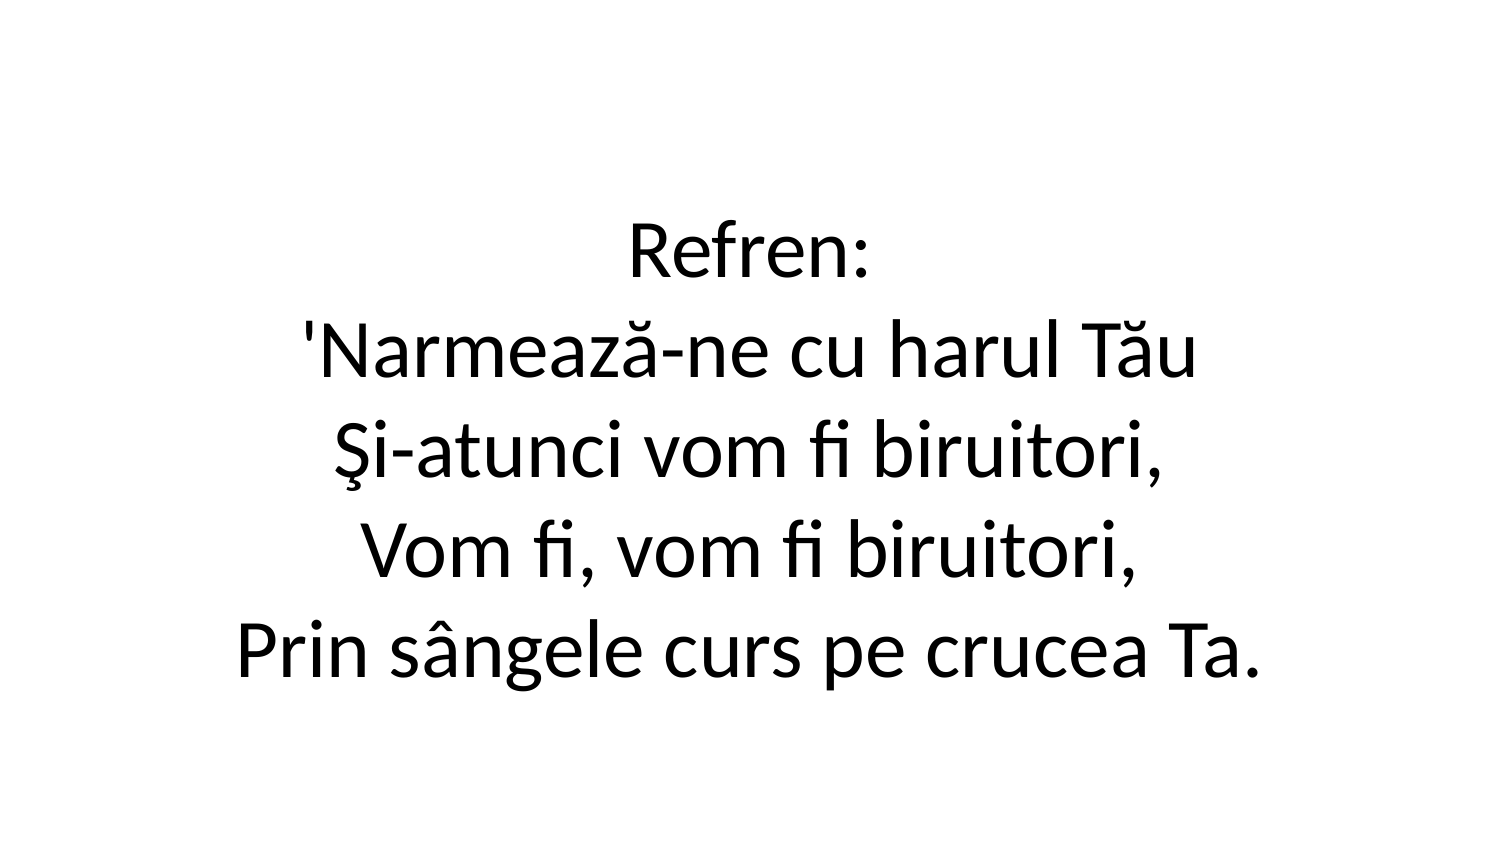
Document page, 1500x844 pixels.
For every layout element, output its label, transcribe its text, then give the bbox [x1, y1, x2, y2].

text_box Refren: 'Narmează-ne cu harul Tău Şi-atunci vom fi biruitori, Vom fi, vom fi biruitori, Prin sângele curs pe crucea Ta. [220, 142, 1280, 702]
